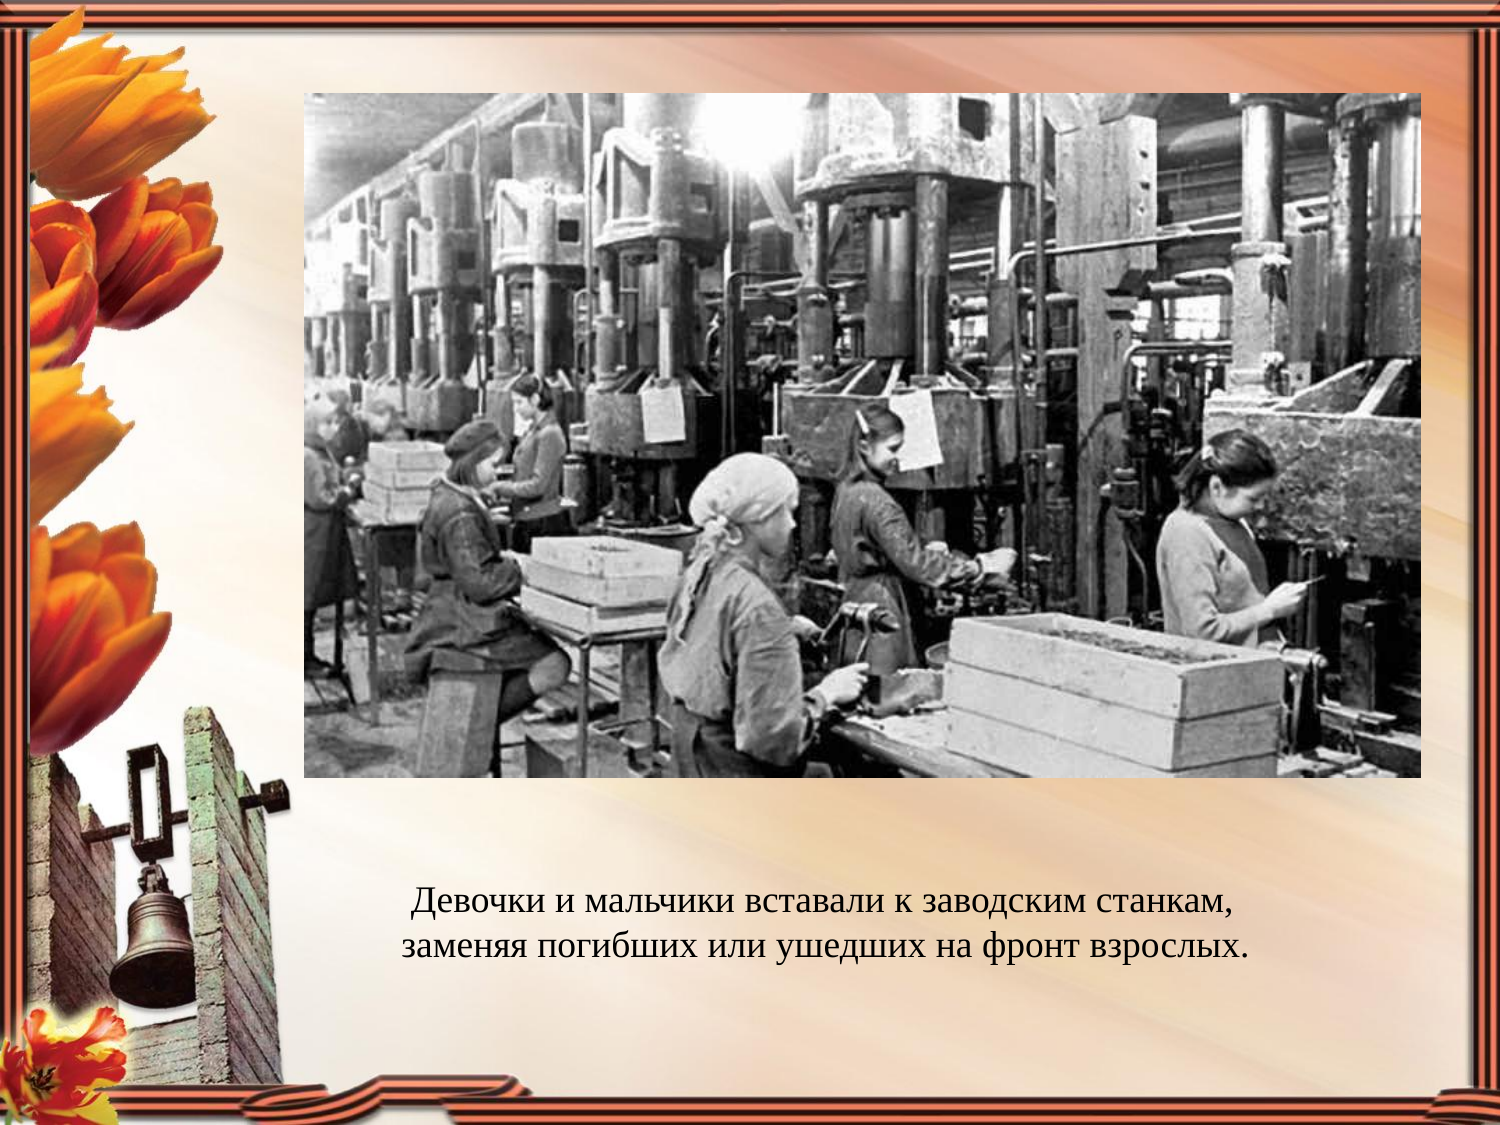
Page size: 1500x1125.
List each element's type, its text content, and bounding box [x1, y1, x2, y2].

picture [0, 0, 1500, 1125]
text_box Девочки и мальчики вставали к заводским станкам, заменяя погибших или ушедших на фронт взрослых. [386, 867, 1348, 972]
